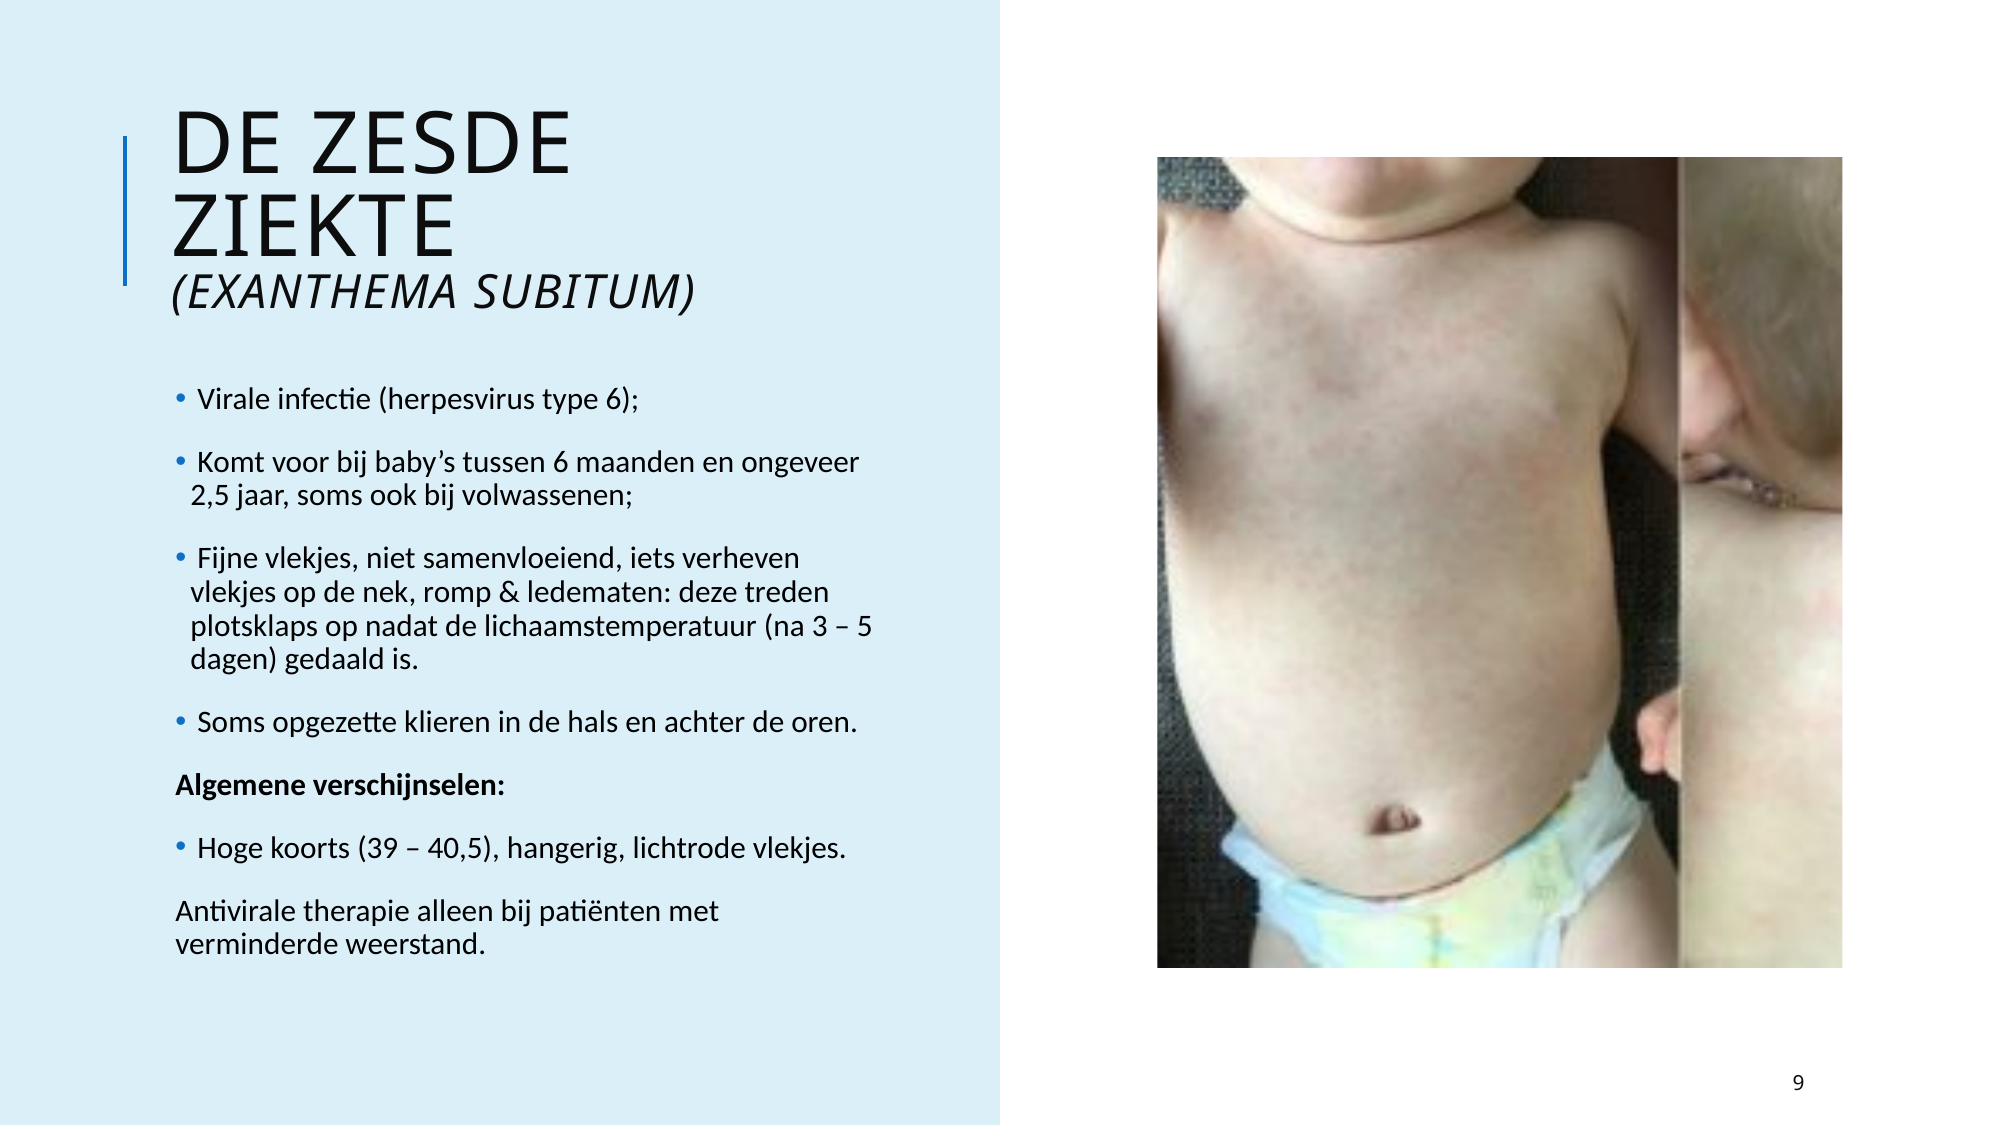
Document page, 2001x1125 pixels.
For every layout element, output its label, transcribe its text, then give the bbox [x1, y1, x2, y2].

picture [1157, 157, 1843, 969]
title De zesde ziekte (exanthema subitum) [156, 98, 888, 326]
list Virale infectie (herpesvirus type 6); Komt voor bij baby’s tussen 6 maanden en ongeveer 2,5 jaar, soms ook bij volwassenen; Fijne vlekjes, niet samenvloeiend, iets verheven vlekjes op de nek, romp & ledematen: deze treden plotsklaps op nadat de lichaamstemperatuur (na 3 – 5 dagen) gedaald is. Soms opgezette klieren in de hals en achter de oren. Algemene verschijnselen: Hoge koorts (39 – 40,5), hangerig, lichtrode vlekjes. Antivirale therapie alleen bij patiënten met verminderde weerstand. [168, 375, 888, 1020]
text_box [0, 0, 1001, 1125]
slide_number 9 [1777, 1061, 1938, 1107]
